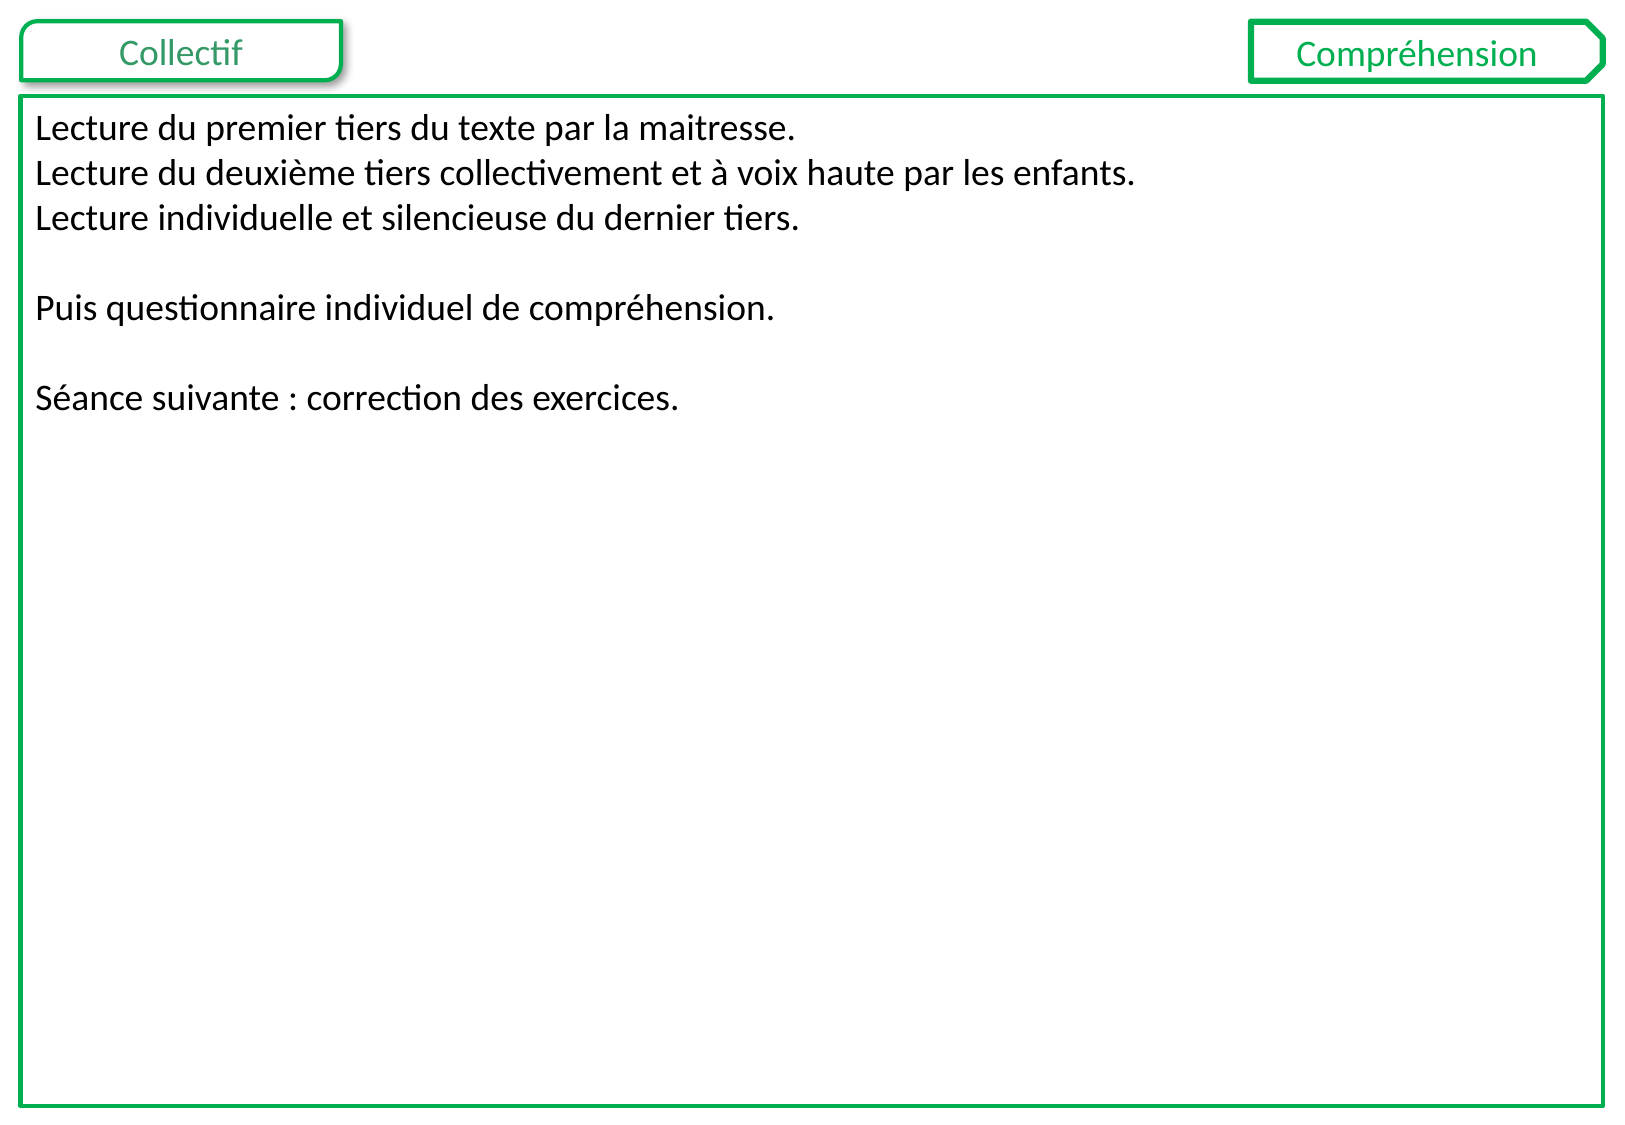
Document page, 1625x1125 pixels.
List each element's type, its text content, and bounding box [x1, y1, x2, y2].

list Compréhension [1250, 21, 1584, 81]
list Lecture du premier tiers du texte par la maitresse. Lecture du deuxième tiers collectivement et à voix haute par les enfants. Lecture individuelle et silencieuse du dernier tiers. Puis questionnaire individuel de compréhension. Séance suivante : correction des exercices. [18, 94, 1605, 1108]
